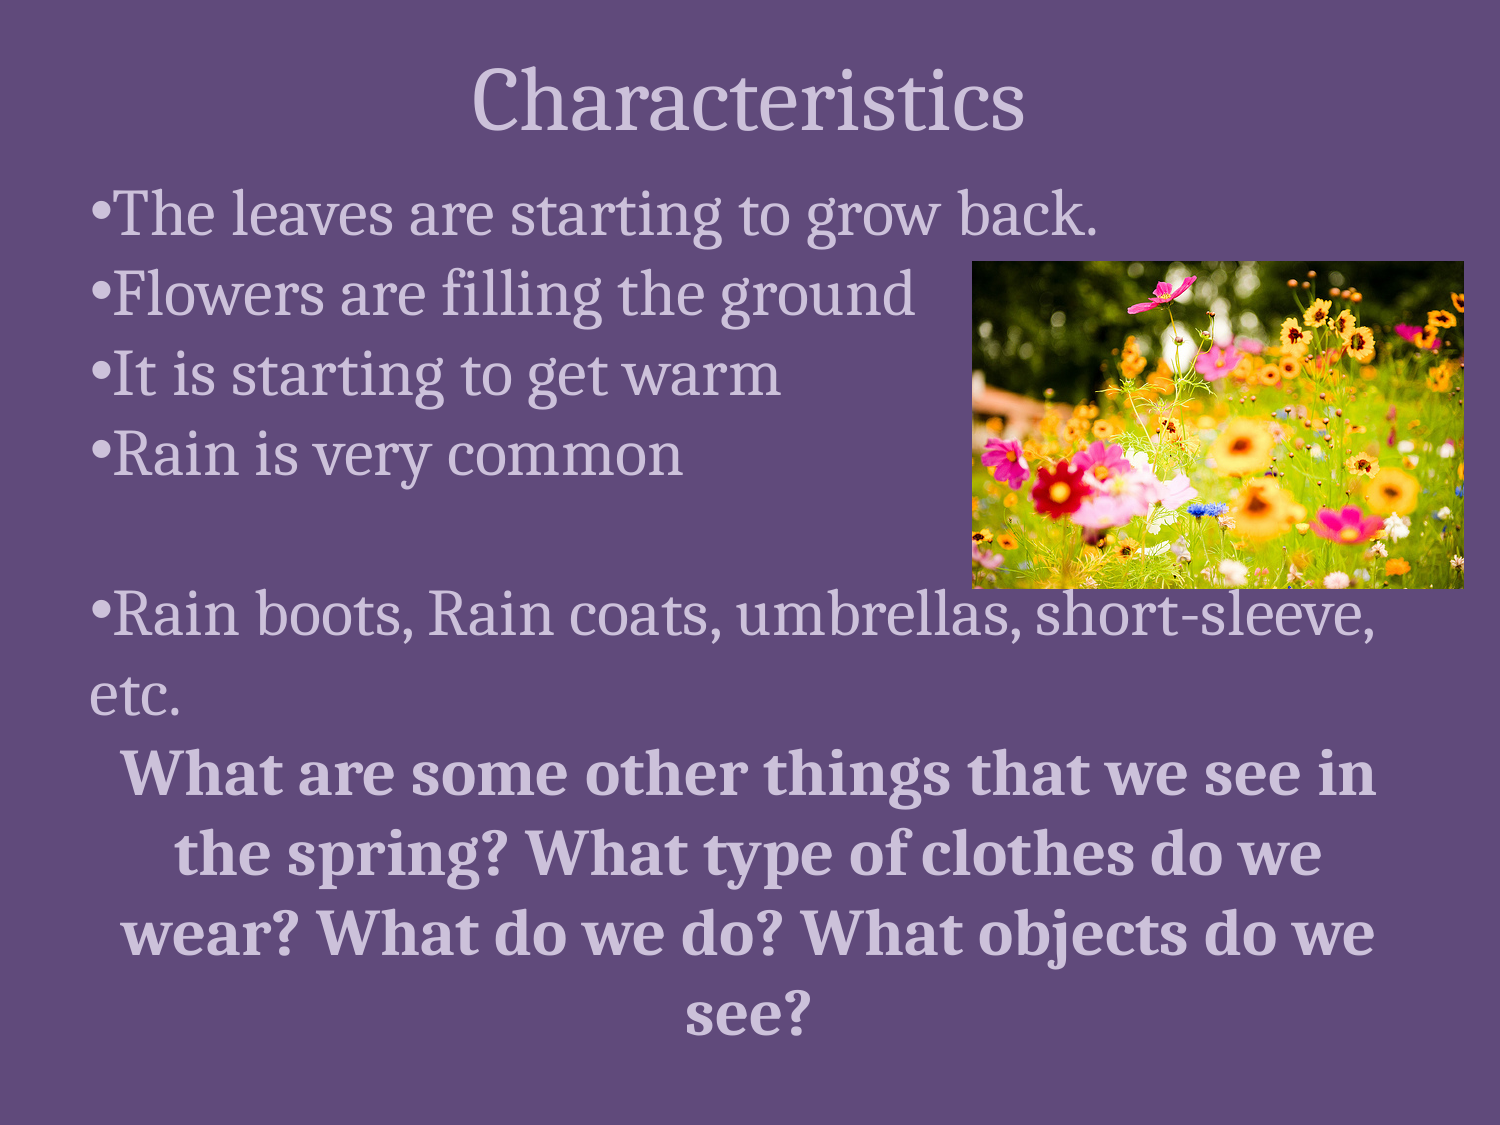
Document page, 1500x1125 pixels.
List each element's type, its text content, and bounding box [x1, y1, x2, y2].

picture [972, 261, 1465, 589]
title Characteristics [75, 0, 1425, 161]
text_box The leaves are starting to grow back. Flowers are filling the ground It is starting to get warm Rain is very common Rain boots, Rain coats, umbrellas, short-sleeve, etc. What are some other things that we see in the spring? What type of clothes do we wear? What do we do? What objects do we see? [74, 161, 1425, 1125]
